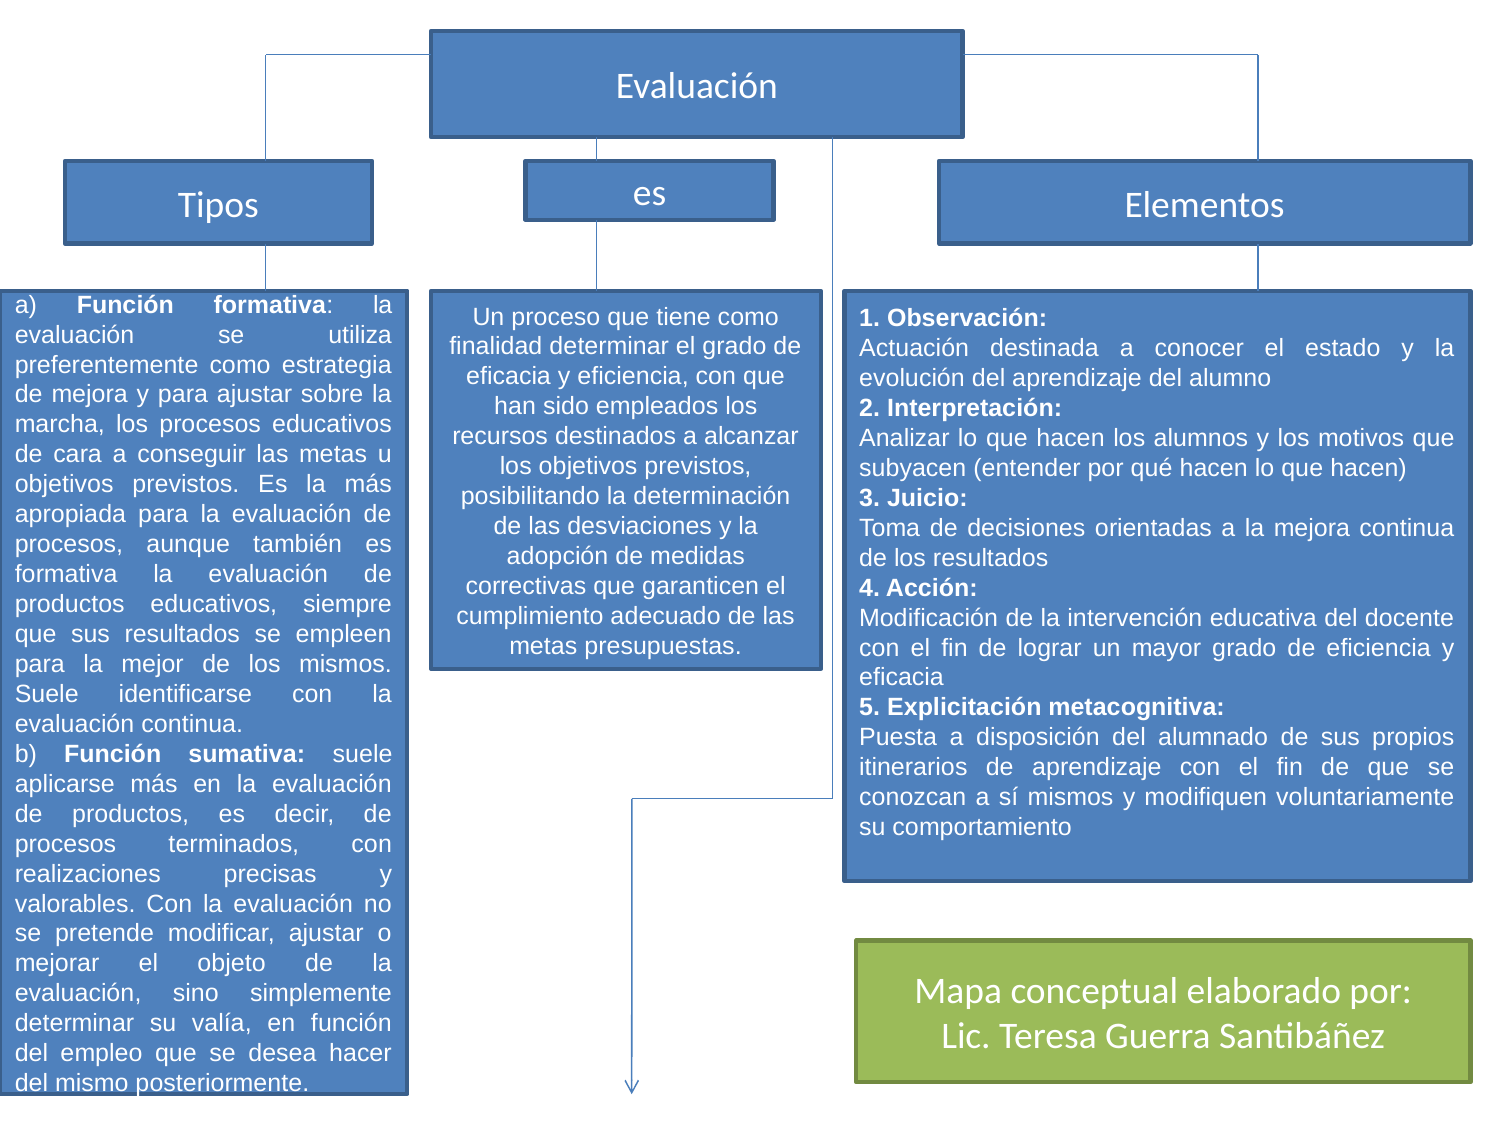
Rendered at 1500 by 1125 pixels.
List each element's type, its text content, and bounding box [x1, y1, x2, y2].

text_box Mapa conceptual elaborado por: Lic. Teresa Guerra Santibáñez [854, 938, 1473, 1084]
text_box Evaluación [429, 29, 965, 139]
text_box es [523, 159, 776, 222]
text_box Un proceso que tiene como finalidad determinar el grado de eficacia y eficiencia, con que han sido empleados los recursos destinados a alcanzar los objetivos previstos, posibilitando la determinación de las desviaciones y la adopción de medidas correctivas que garanticen el cumplimiento adecuado de las metas presupuestas. [429, 289, 823, 671]
text_box Tipos [63, 159, 374, 246]
text_box Elementos [937, 159, 1473, 246]
text_box 1. Observación: Actuación destinada a conocer el estado y la evolución del aprendizaje del alumno 2. Interpretación: Analizar lo que hacen los alumnos y los motivos que subyacen (entender por qué hacen lo que hacen) 3. Juicio: Toma de decisiones orientadas a la mejora continua de los resultados 4. Acción: Modificación de la intervención educativa del docente con el fin de lograr un mayor grado de eficiencia y eficacia 5. Explicitación metacognitiva: Puesta a disposición del alumnado de sus propios itinerarios de aprendizaje con el fin de que se conozcan a sí mismos y modifiquen voluntariamente su comportamiento [842, 289, 1473, 883]
text_box a) Función formativa: la evaluación se utiliza preferentemente como estrategia de mejora y para ajustar sobre la marcha, los procesos educativos de cara a conseguir las metas u objetivos previstos. Es la más apropiada para la evaluación de procesos, aunque también es formativa la evaluación de productos educativos, siempre que sus resultados se empleen para la mejor de los mismos. Suele identificarse con la evaluación continua. b) Función sumativa: suele aplicarse más en la evaluación de productos, es decir, de procesos terminados, con realizaciones precisas y valorables. Con la evaluación no se pretende modificar, ajustar o mejorar el objeto de la evaluación, sino simplemente determinar su valía, en función del empleo que se desea hacer del mismo posteriormente. [0, 289, 409, 1096]
